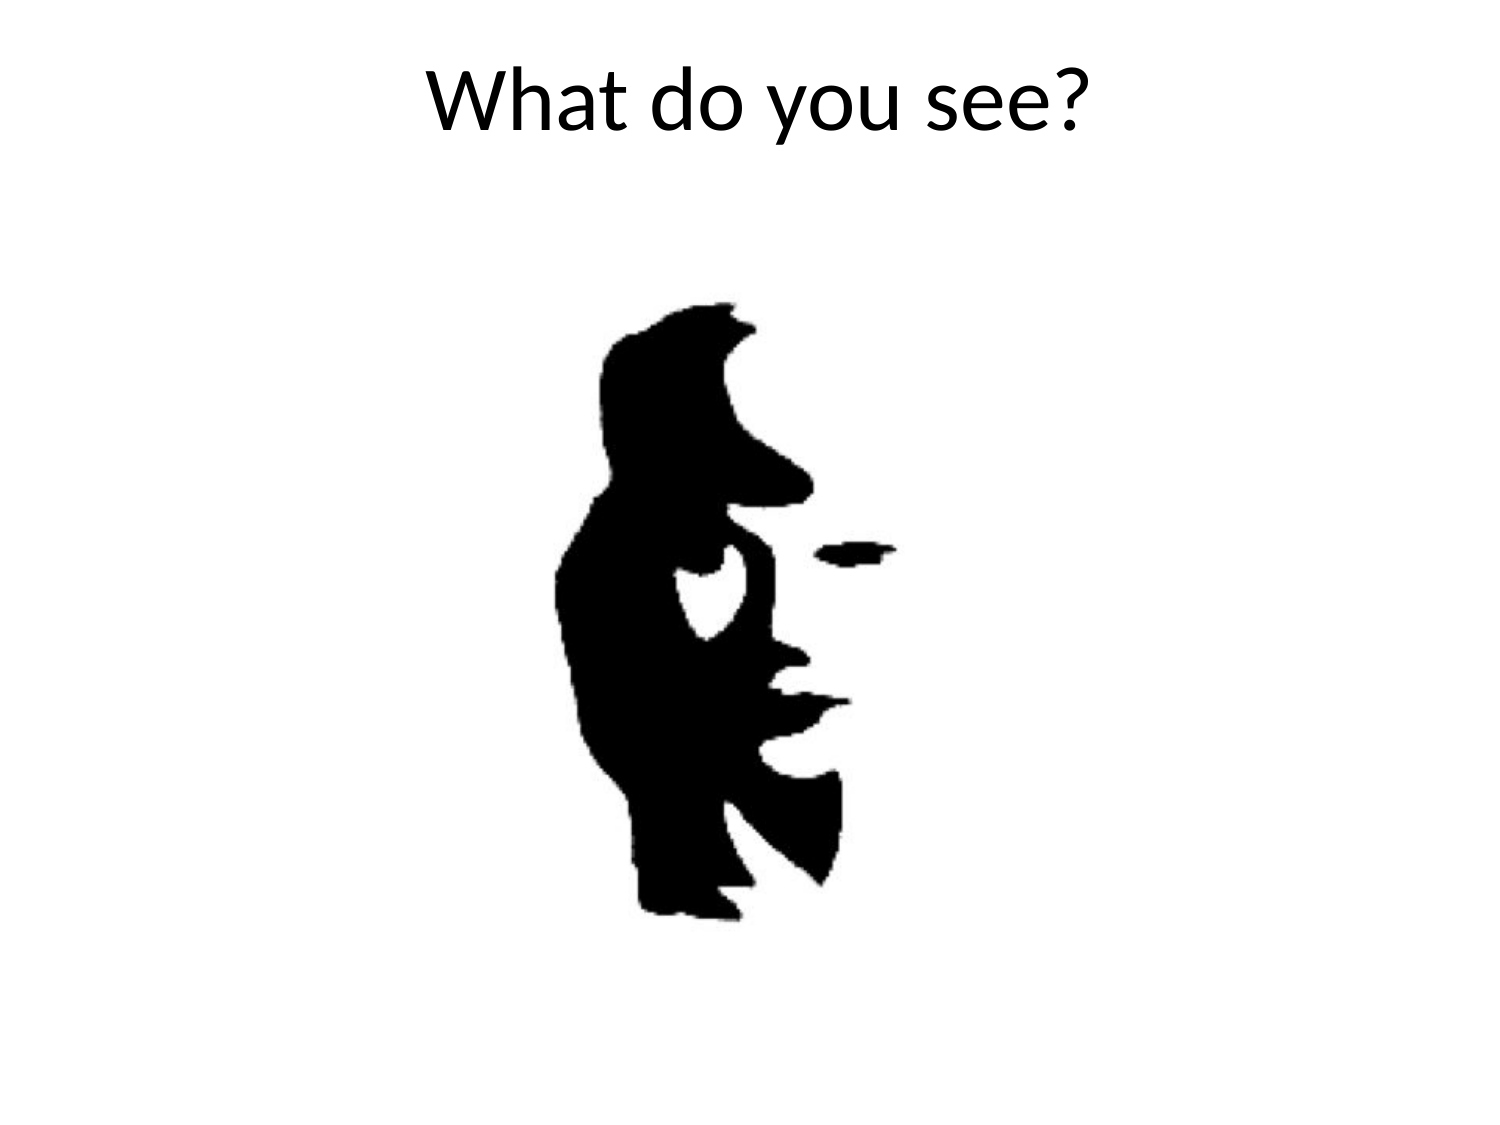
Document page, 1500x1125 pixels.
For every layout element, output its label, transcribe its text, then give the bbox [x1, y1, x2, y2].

title What do you see? [85, 0, 1436, 188]
picture [430, 243, 1043, 950]
